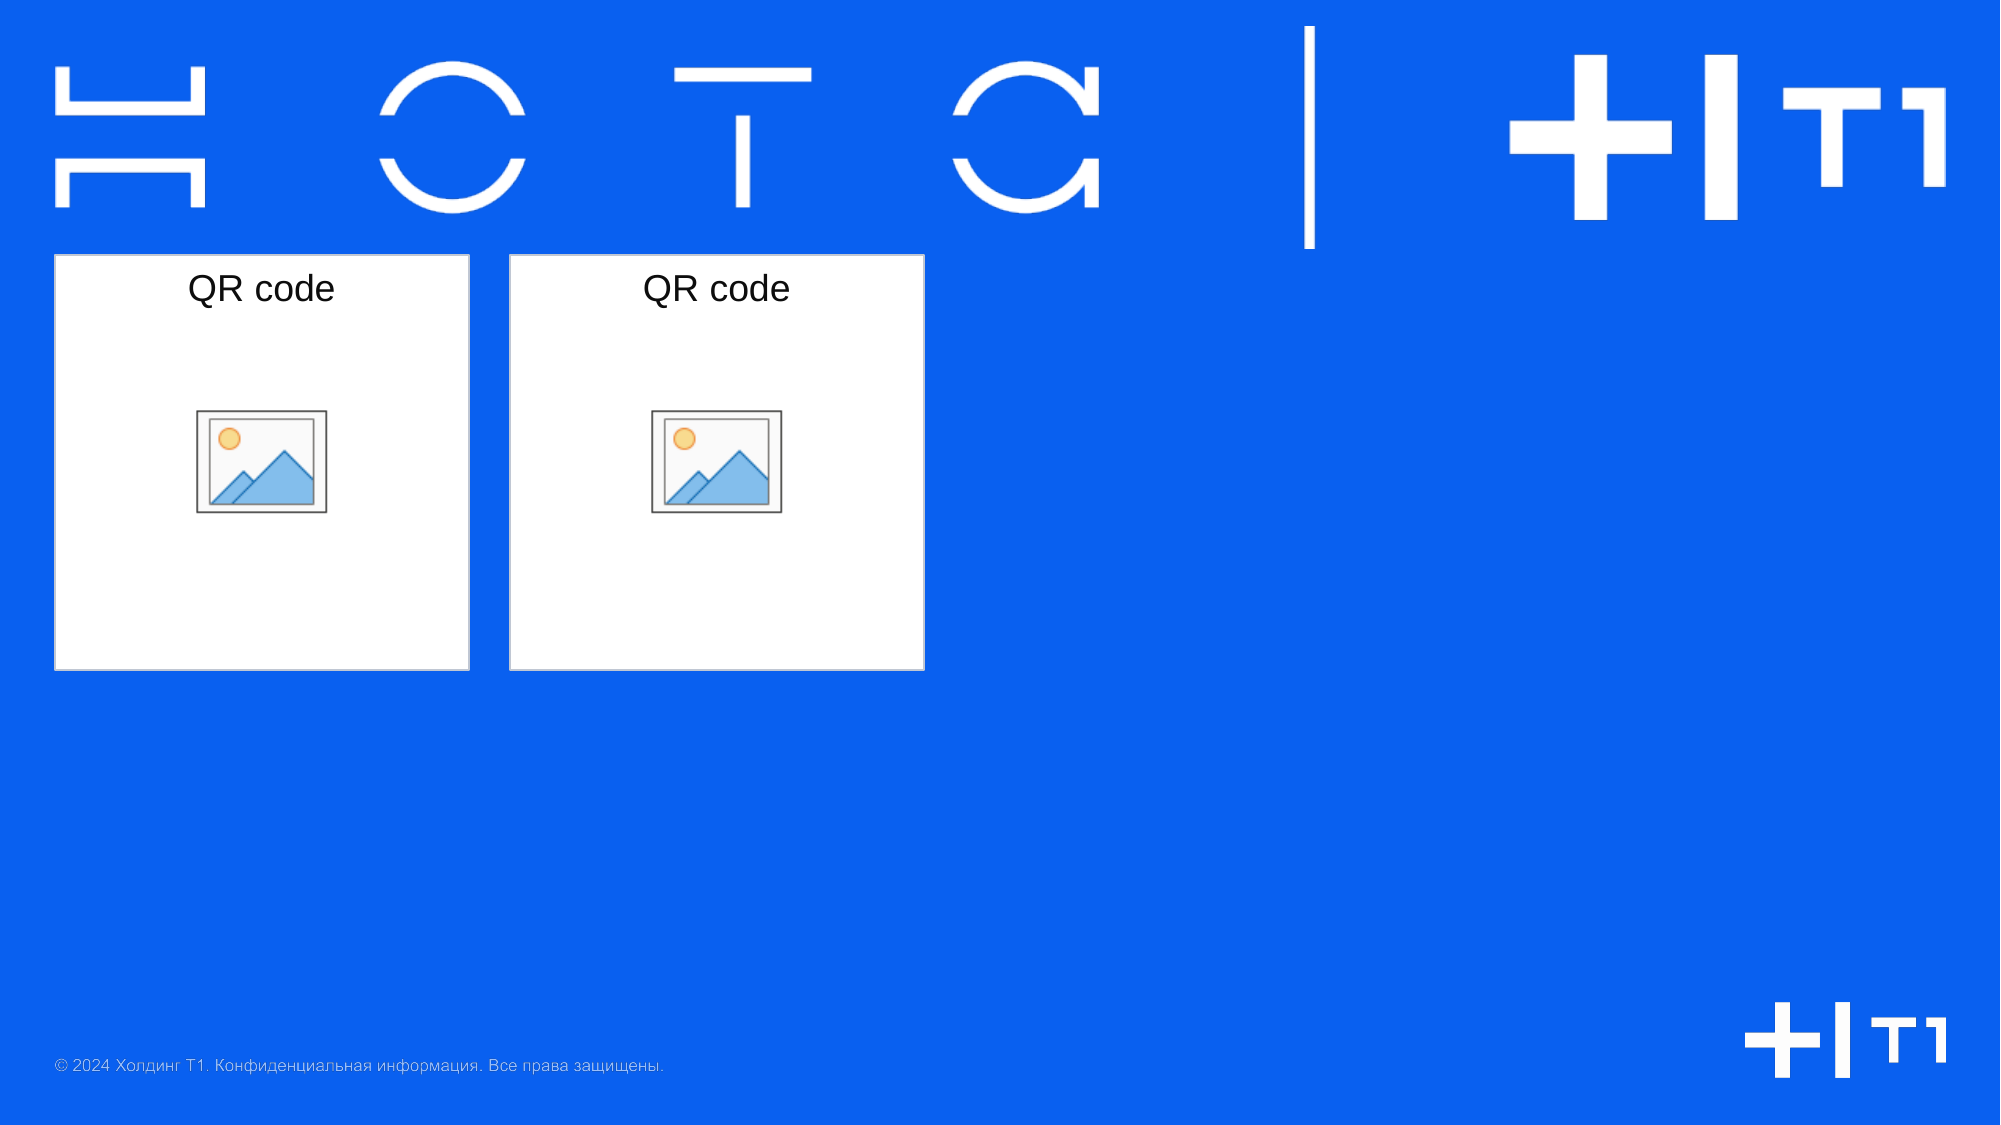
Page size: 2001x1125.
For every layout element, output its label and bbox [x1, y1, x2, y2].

picture [55, 26, 1946, 249]
picture [510, 256, 924, 669]
picture [55, 256, 469, 669]
picture [55, 1058, 663, 1075]
picture [1745, 1002, 1946, 1078]
